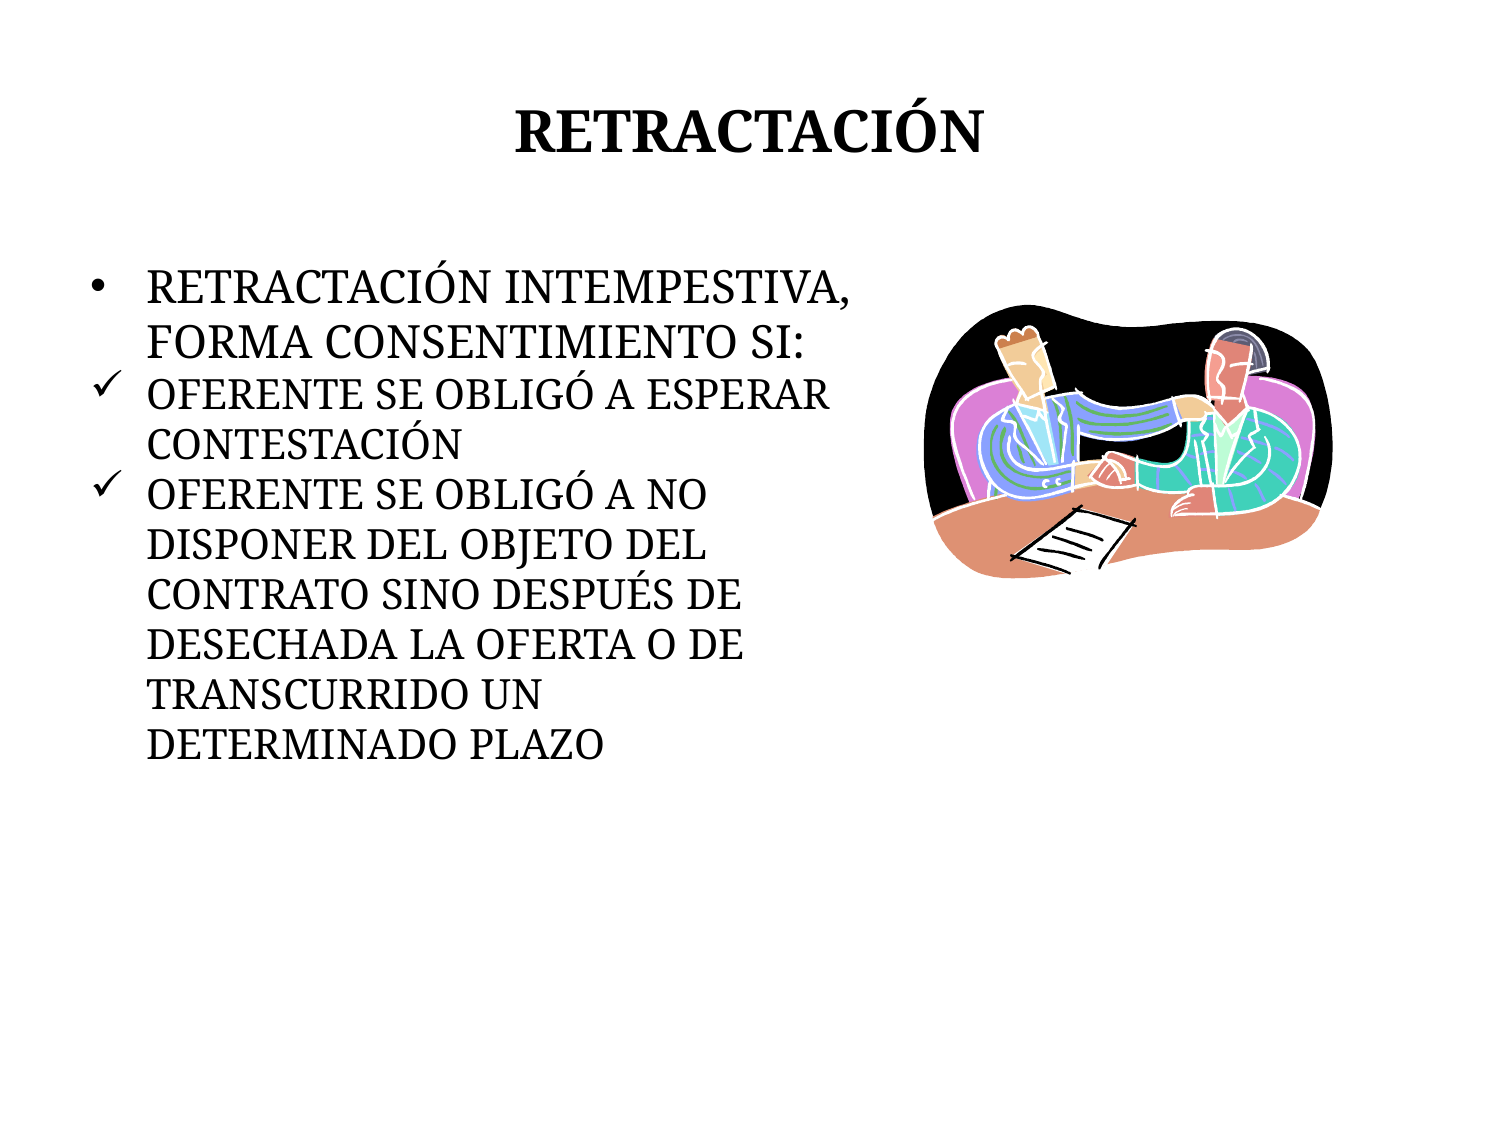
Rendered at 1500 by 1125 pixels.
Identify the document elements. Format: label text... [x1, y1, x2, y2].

title RETRACTACIÓN [75, 45, 1425, 213]
list RETRACTACIÓN INTEMPESTIVA, FORMA CONSENTIMIENTO SI: OFERENTE SE OBLIGÓ A ESPERAR CONTESTACIÓN OFERENTE SE OBLIGÓ A NO DISPONER DEL OBJETO DEL CONTRATO SINO DESPUÉS DE DESECHADA LA OFERTA O DE TRANSCURRIDO UN DETERMINADO PLAZO [75, 249, 875, 1025]
picture [918, 299, 1338, 584]
